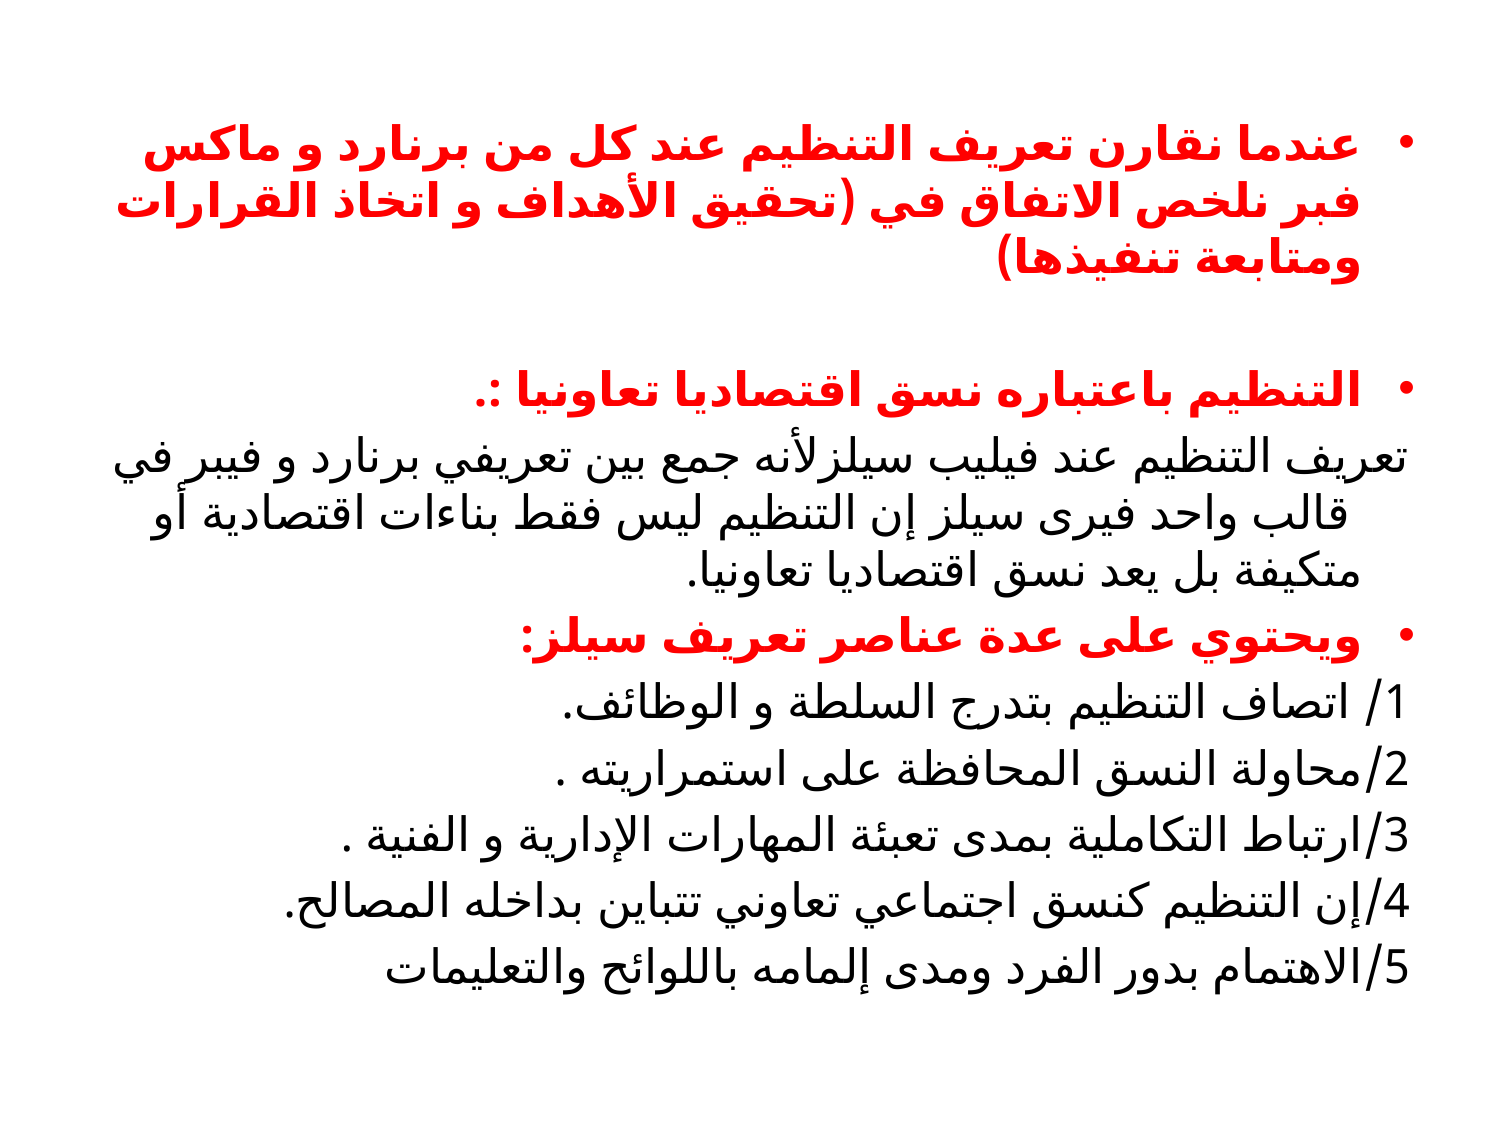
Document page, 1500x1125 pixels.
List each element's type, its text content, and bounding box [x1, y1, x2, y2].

list عندما نقارن تعريف التنظيم عند كل من برنارد و ماكس فبر نلخص الاتفاق في (تحقيق الأهداف و اتخاذ القرارات ومتابعة تنفيذها) التنظيم باعتباره نسق اقتصاديا تعاونيا :. تعريف التنظيم عند فيليب سيلزلأنه جمع بين تعريفي برنارد و فيبر في قالب واحد فيرى سيلز إن التنظيم ليس فقط بناءات اقتصادية أو متكيفة بل يعد نسق اقتصاديا تعاونيا. ويحتوي على عدة عناصر تعريف سيلز: 1/ اتصاف التنظيم بتدرج السلطة و الوظائف. 2/محاولة النسق المحافظة على استمراريته . 3/ارتباط التكاملية بمدى تعبئة المهارات اﻹدارية و الفنية . 4/إن التنظيم كنسق اجتماعي تعاوني تتباين بداخله المصالح. 5/الاهتمام بدور الفرد ومدى إلمامه باللوائح والتعليمات [75, 105, 1425, 1005]
